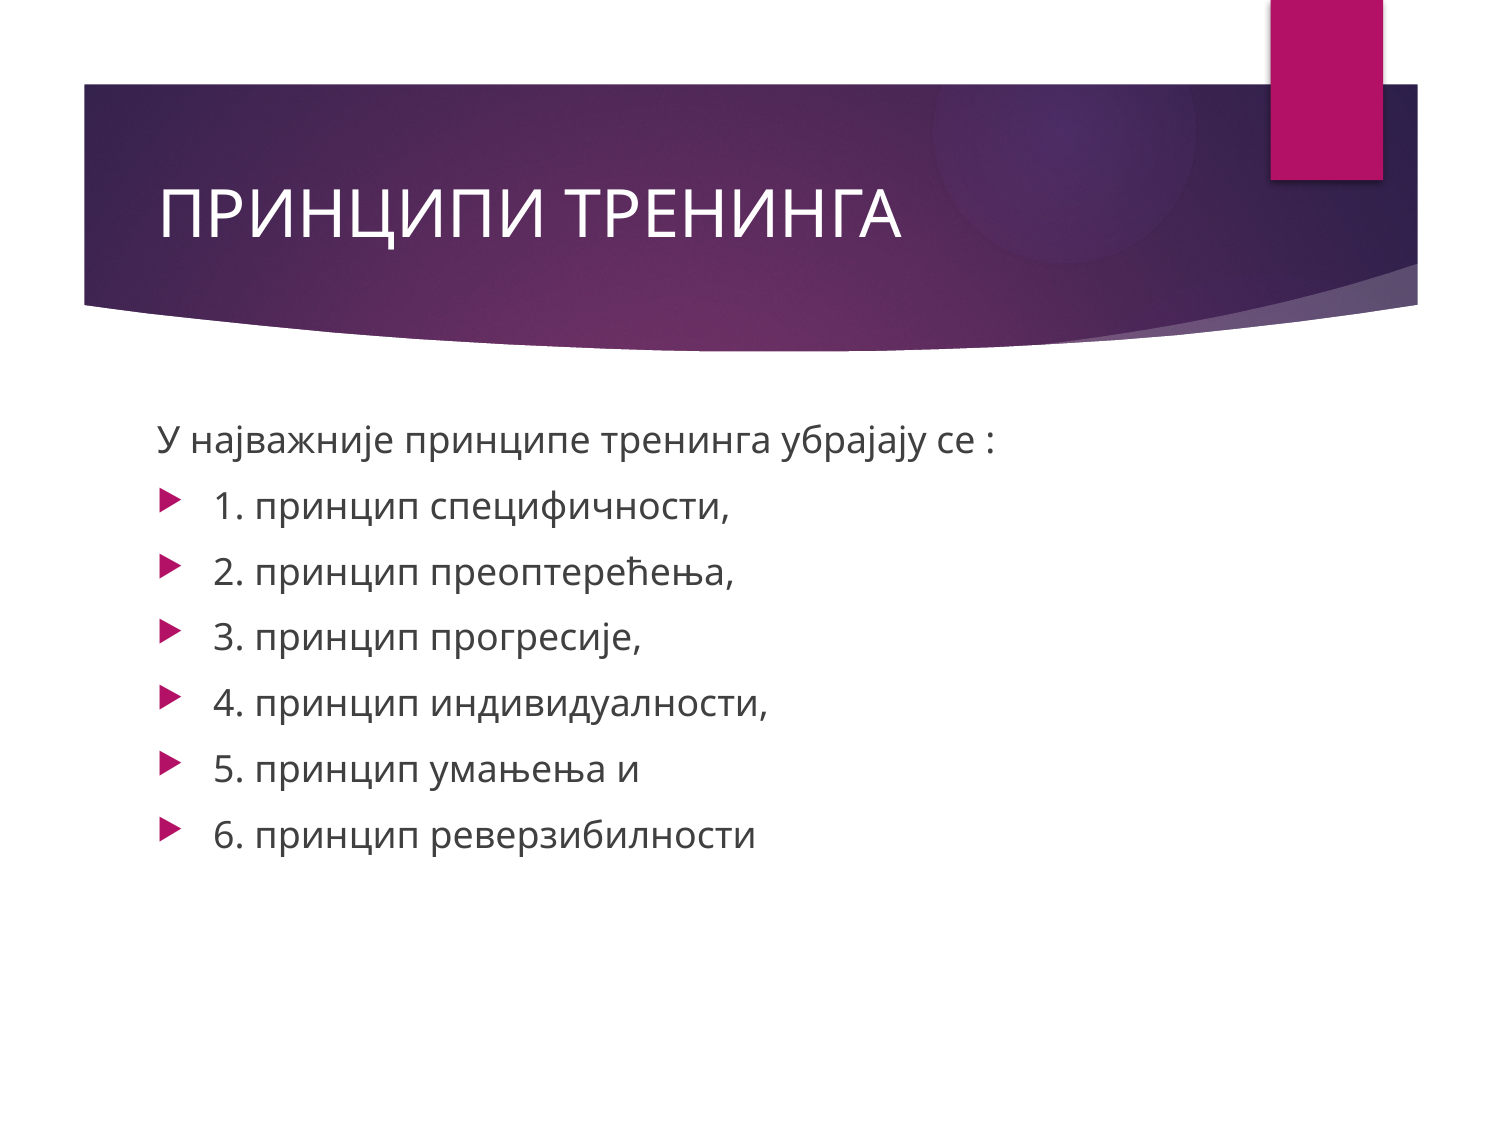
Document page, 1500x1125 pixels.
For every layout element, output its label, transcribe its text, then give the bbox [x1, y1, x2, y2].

list У најважније принципе тренинга убрајају се : 1. принцип специфичности, 2. принцип преоптерећења, 3. принцип прогресије, 4. принцип индивидуалности, 5. принцип умањења и 6. принцип реверзибилности [141, 408, 1183, 988]
title ПРИНЦИПИ ТРЕНИНГА [142, 152, 1183, 269]
